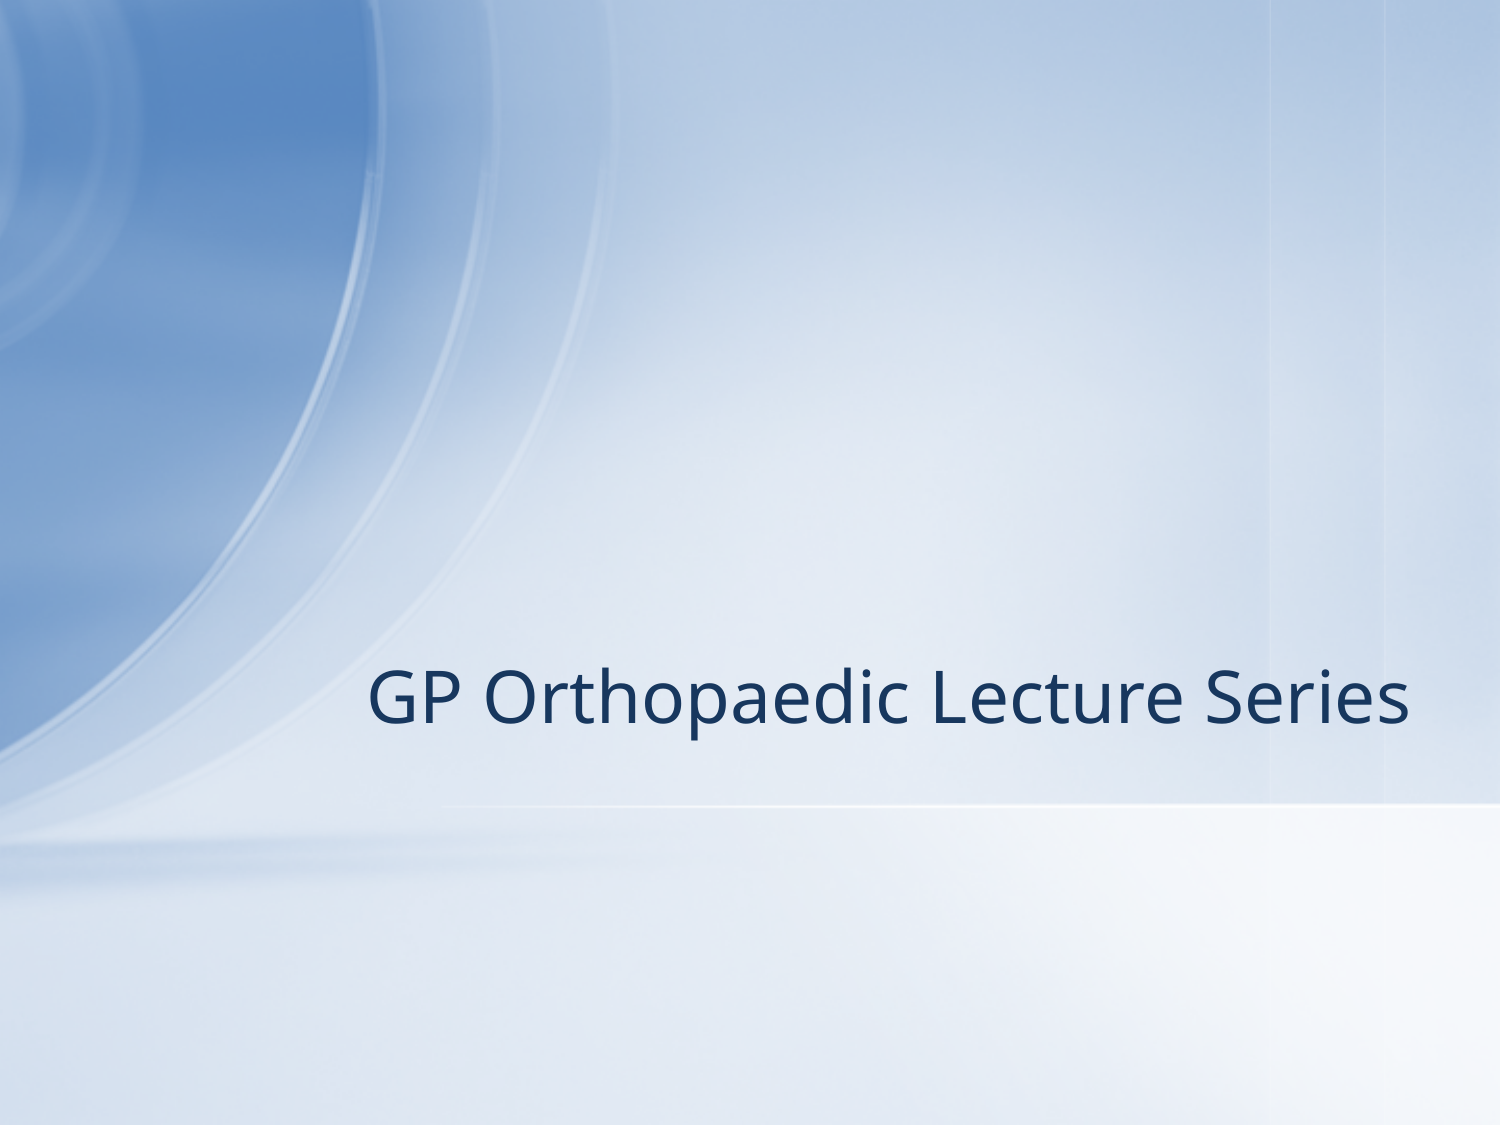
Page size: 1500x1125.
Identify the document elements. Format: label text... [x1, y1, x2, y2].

picture [0, 0, 1500, 1125]
title GP Orthopaedic Lecture Series [181, 591, 1425, 833]
